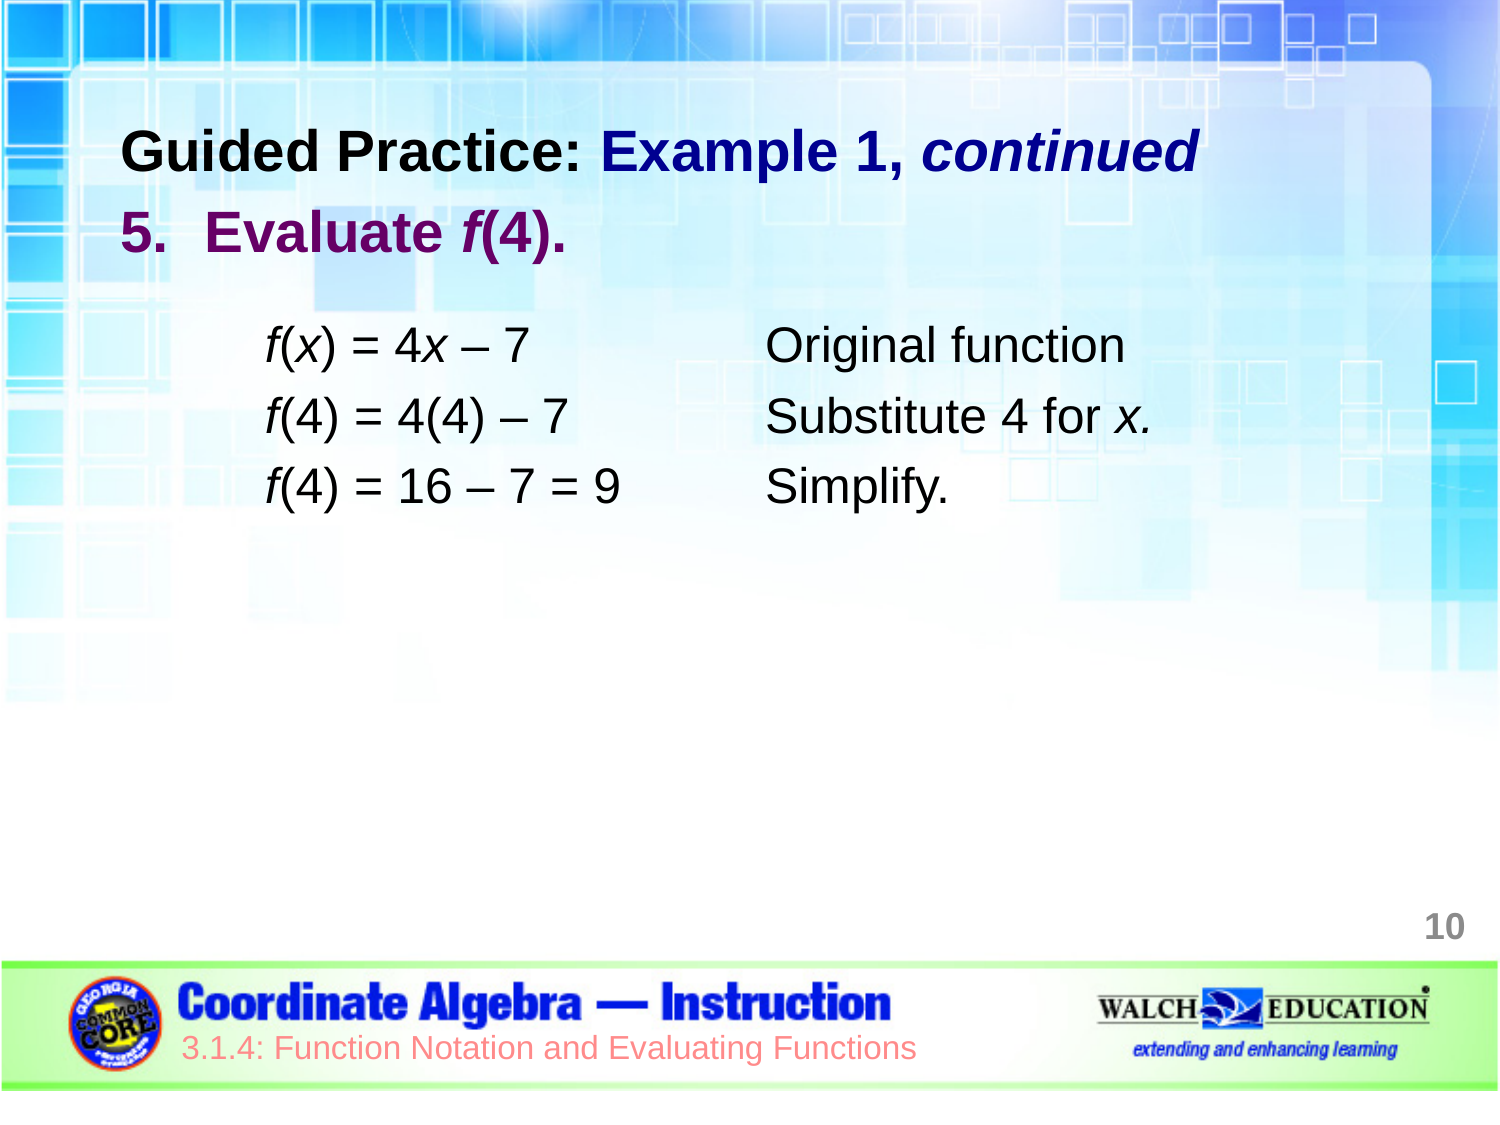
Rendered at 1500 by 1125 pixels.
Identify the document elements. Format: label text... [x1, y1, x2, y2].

table_cell f(4) = 16 – 7 = 9 [250, 451, 750, 522]
table_header Original function [750, 310, 1250, 380]
table_header f(x) = 4x – 7 [250, 310, 750, 380]
table_cell Simplify. [750, 451, 1250, 522]
slide_number 10 [1361, 901, 1481, 949]
table_cell Substitute 4 for x. [750, 380, 1250, 451]
picture [1, 0, 1500, 1091]
table_cell f(4) = 4(4) – 7 [250, 380, 750, 451]
subtitle Guided Practice: Example 1, continued Evaluate f(4). [105, 105, 1423, 925]
footer 3.1.4: Function Notation and Evaluating Functions [166, 1024, 1080, 1069]
